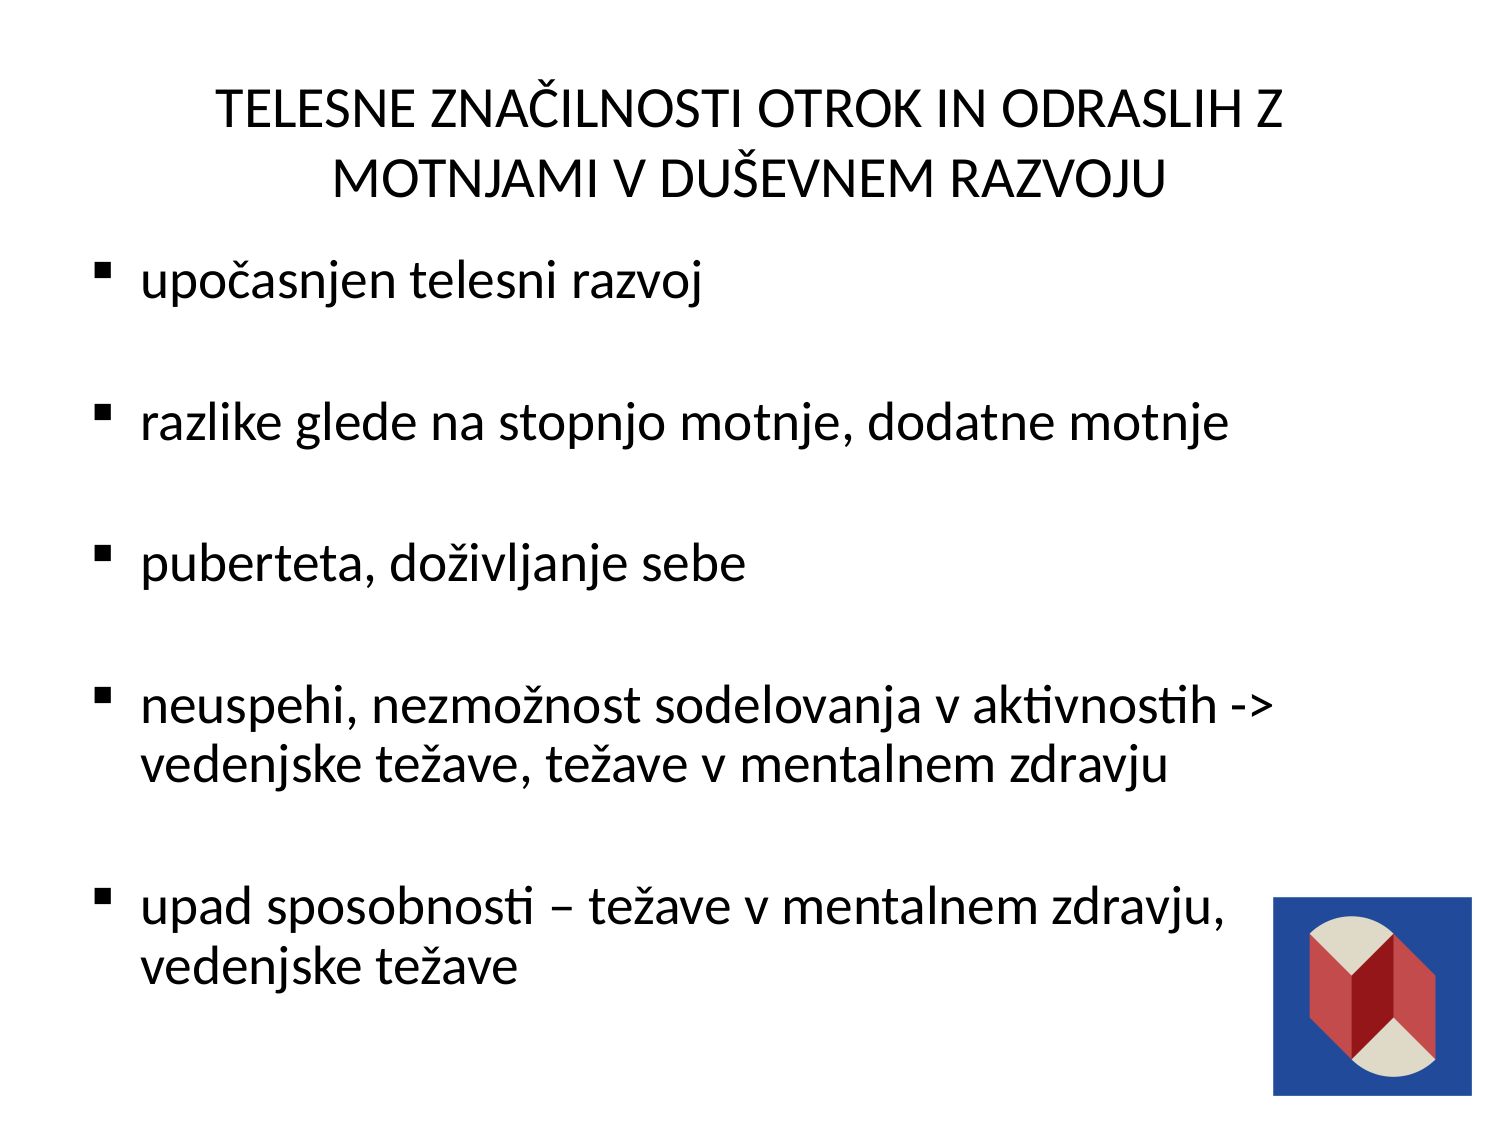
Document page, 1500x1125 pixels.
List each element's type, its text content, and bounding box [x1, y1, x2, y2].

picture [1269, 892, 1477, 1100]
title TELESNE ZNAČILNOSTI OTROK IN ODRASLIH Z MOTNJAMI V DUŠEVNEM RAZVOJU [75, 45, 1425, 233]
list upočasnjen telesni razvoj razlike glede na stopnjo motnje, dodatne motnje puberteta, doživljanje sebe neuspehi, nezmožnost sodelovanja v aktivnostih -> vedenjske težave, težave v mentalnem zdravju upad sposobnosti – težave v mentalnem zdravju, vedenjske težave [75, 243, 1425, 1005]
